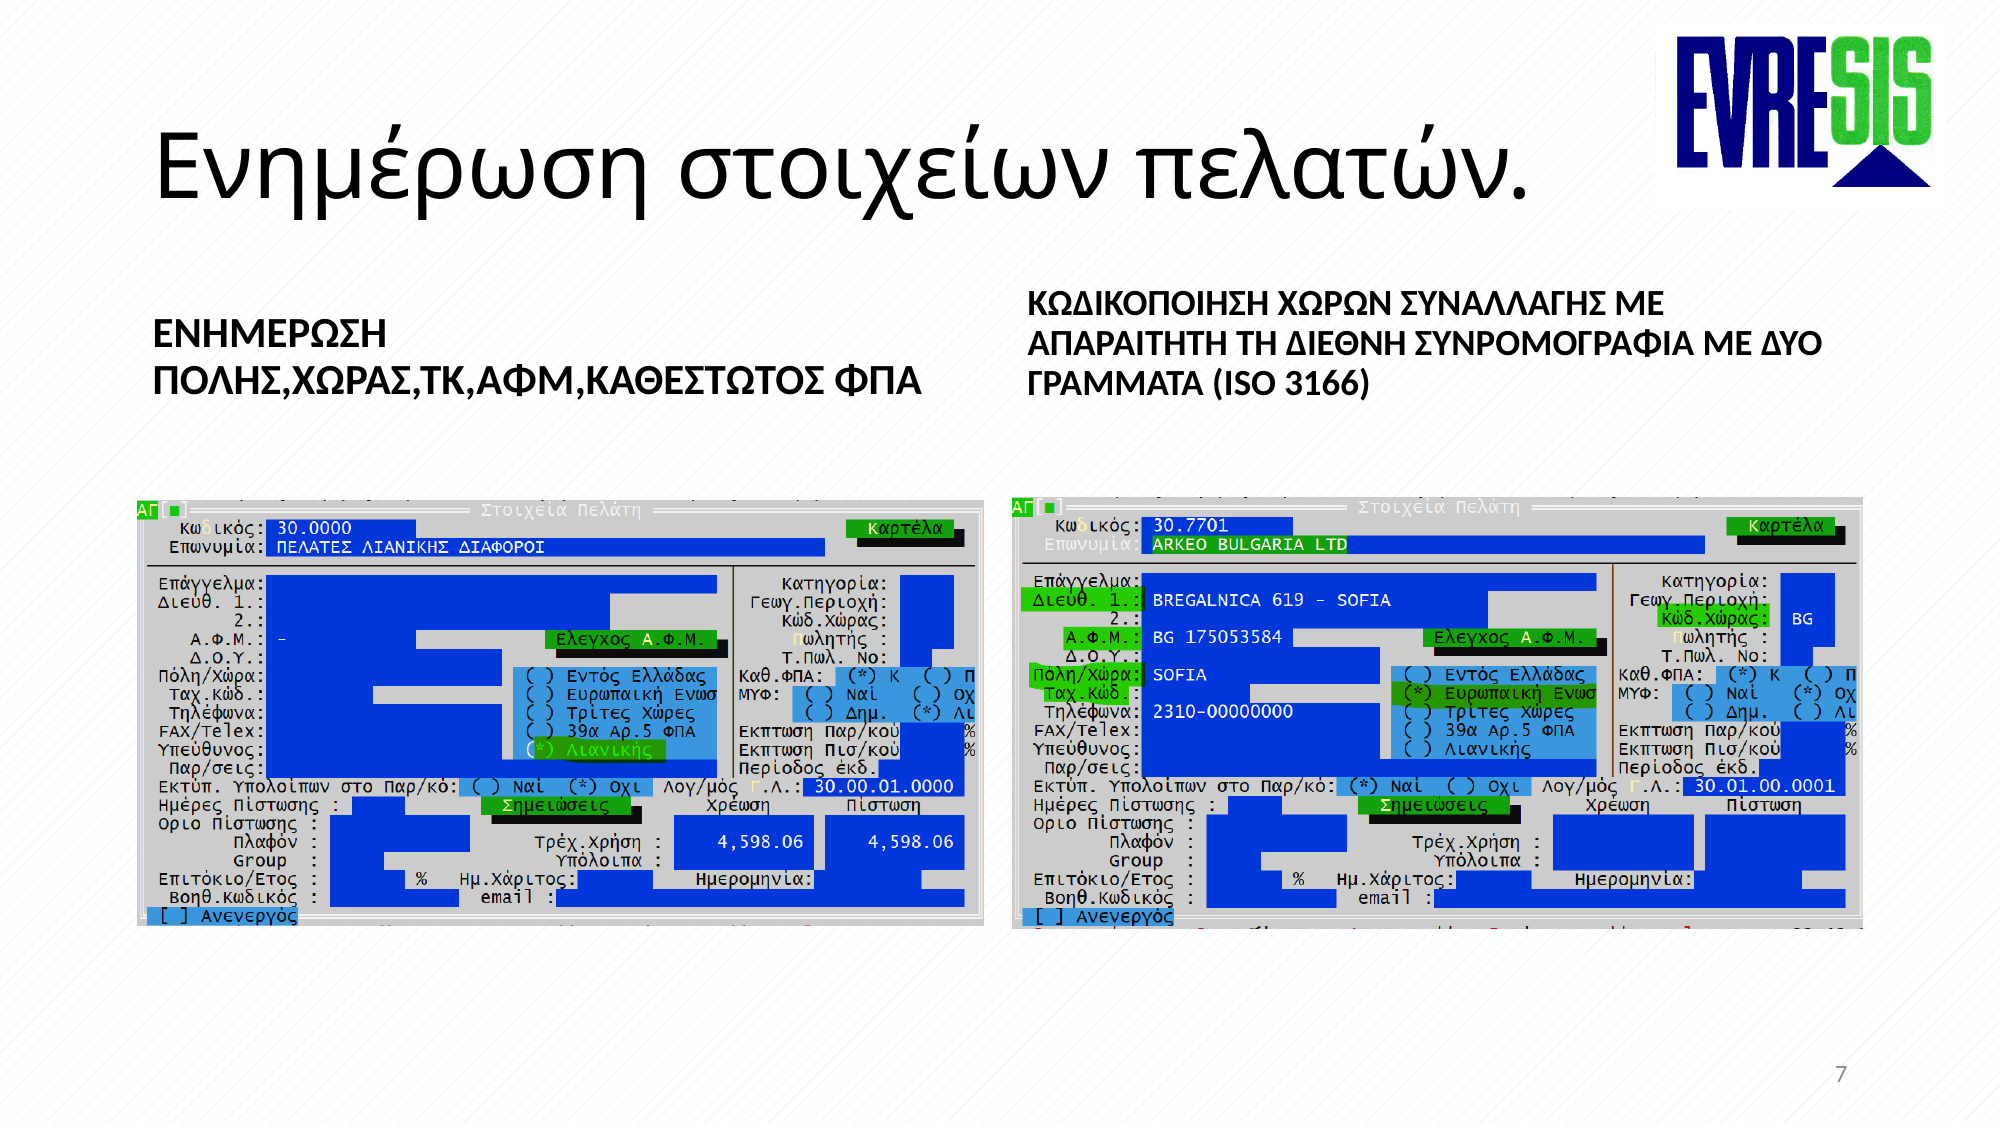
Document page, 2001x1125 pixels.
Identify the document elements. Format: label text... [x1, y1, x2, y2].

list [137, 500, 984, 926]
picture [1655, 22, 1946, 210]
list ΚΩΔΙΚΟΠΟΙΗΣΗ ΧΩΡΩΝ ΣΥΝΑΛΛΑΓΗΣ ΜΕ ΑΠΑΡΑΙΤΗΤΗ ΤΗ ΔΙΕΘΝΗ ΣΥΝΡΟΜΟΓΡΑΦΙΑ ΜΕ ΔΥΟ ΓΡΑΜΜΑΤΑ (ISO 3166) [1012, 275, 1863, 411]
list ΕΝΗΜΕΡΩΣΗ ΠΟΛΗΣ,ΧΩΡΑΣ,ΤΚ,ΑΦΜ,ΚΑΘΕΣΤΩΤΟΣ ΦΠΑ [137, 275, 984, 411]
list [1012, 497, 1863, 929]
slide_number 7 [1412, 1042, 1863, 1103]
title Ενημέρωση στοιχείων πελατών. [137, 59, 1863, 278]
